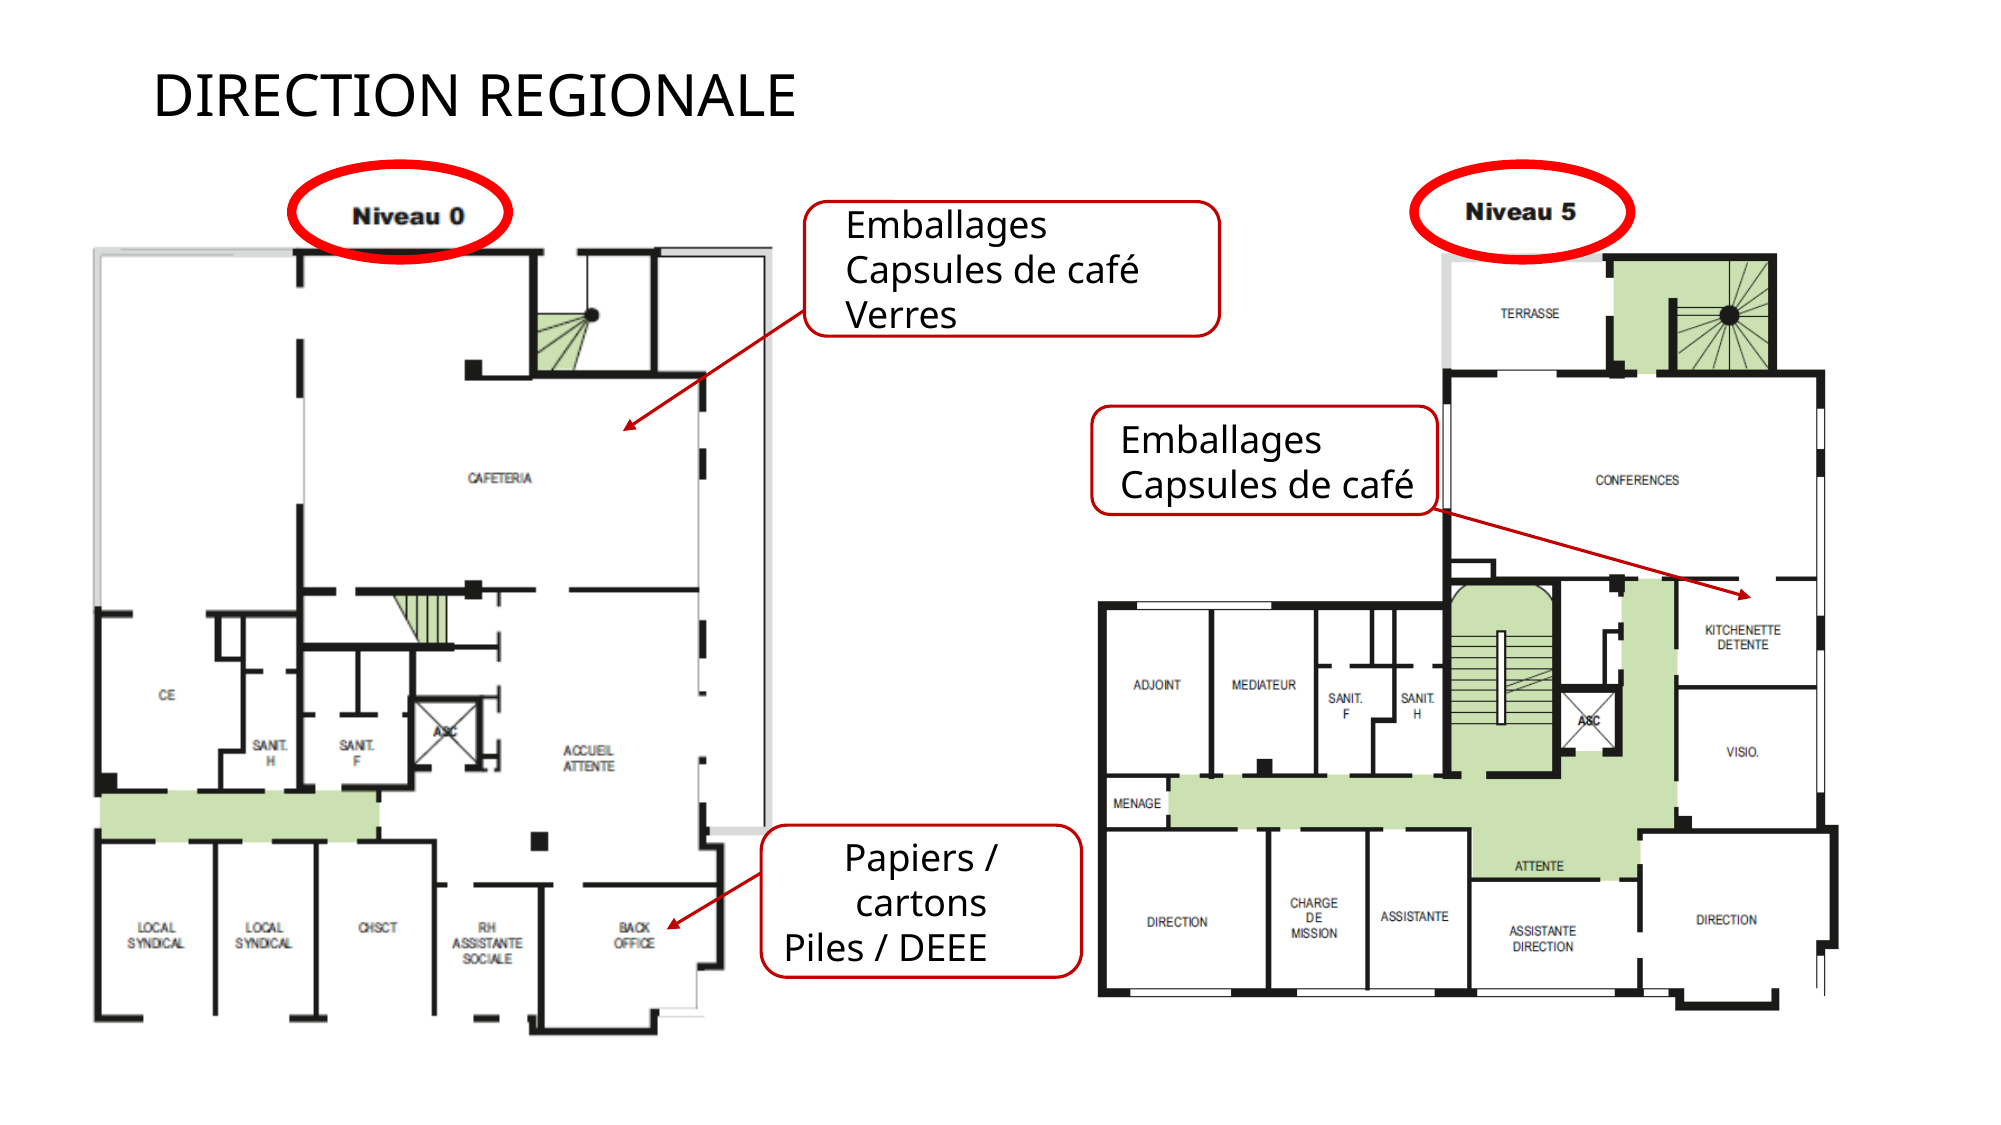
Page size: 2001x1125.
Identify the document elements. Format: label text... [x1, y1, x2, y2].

text_box Emballages Capsules de café Verres [802, 199, 1222, 338]
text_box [622, 309, 805, 432]
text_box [1431, 507, 1752, 599]
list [1089, 241, 1842, 1014]
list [69, 196, 797, 1051]
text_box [666, 872, 762, 931]
title DIRECTION REGIONALE [137, 59, 1863, 136]
text_box [1412, 162, 1633, 241]
text_box Papiers / cartons Piles / DEEE [797, 823, 1084, 979]
text_box [295, 162, 505, 196]
picture [1464, 196, 1580, 227]
